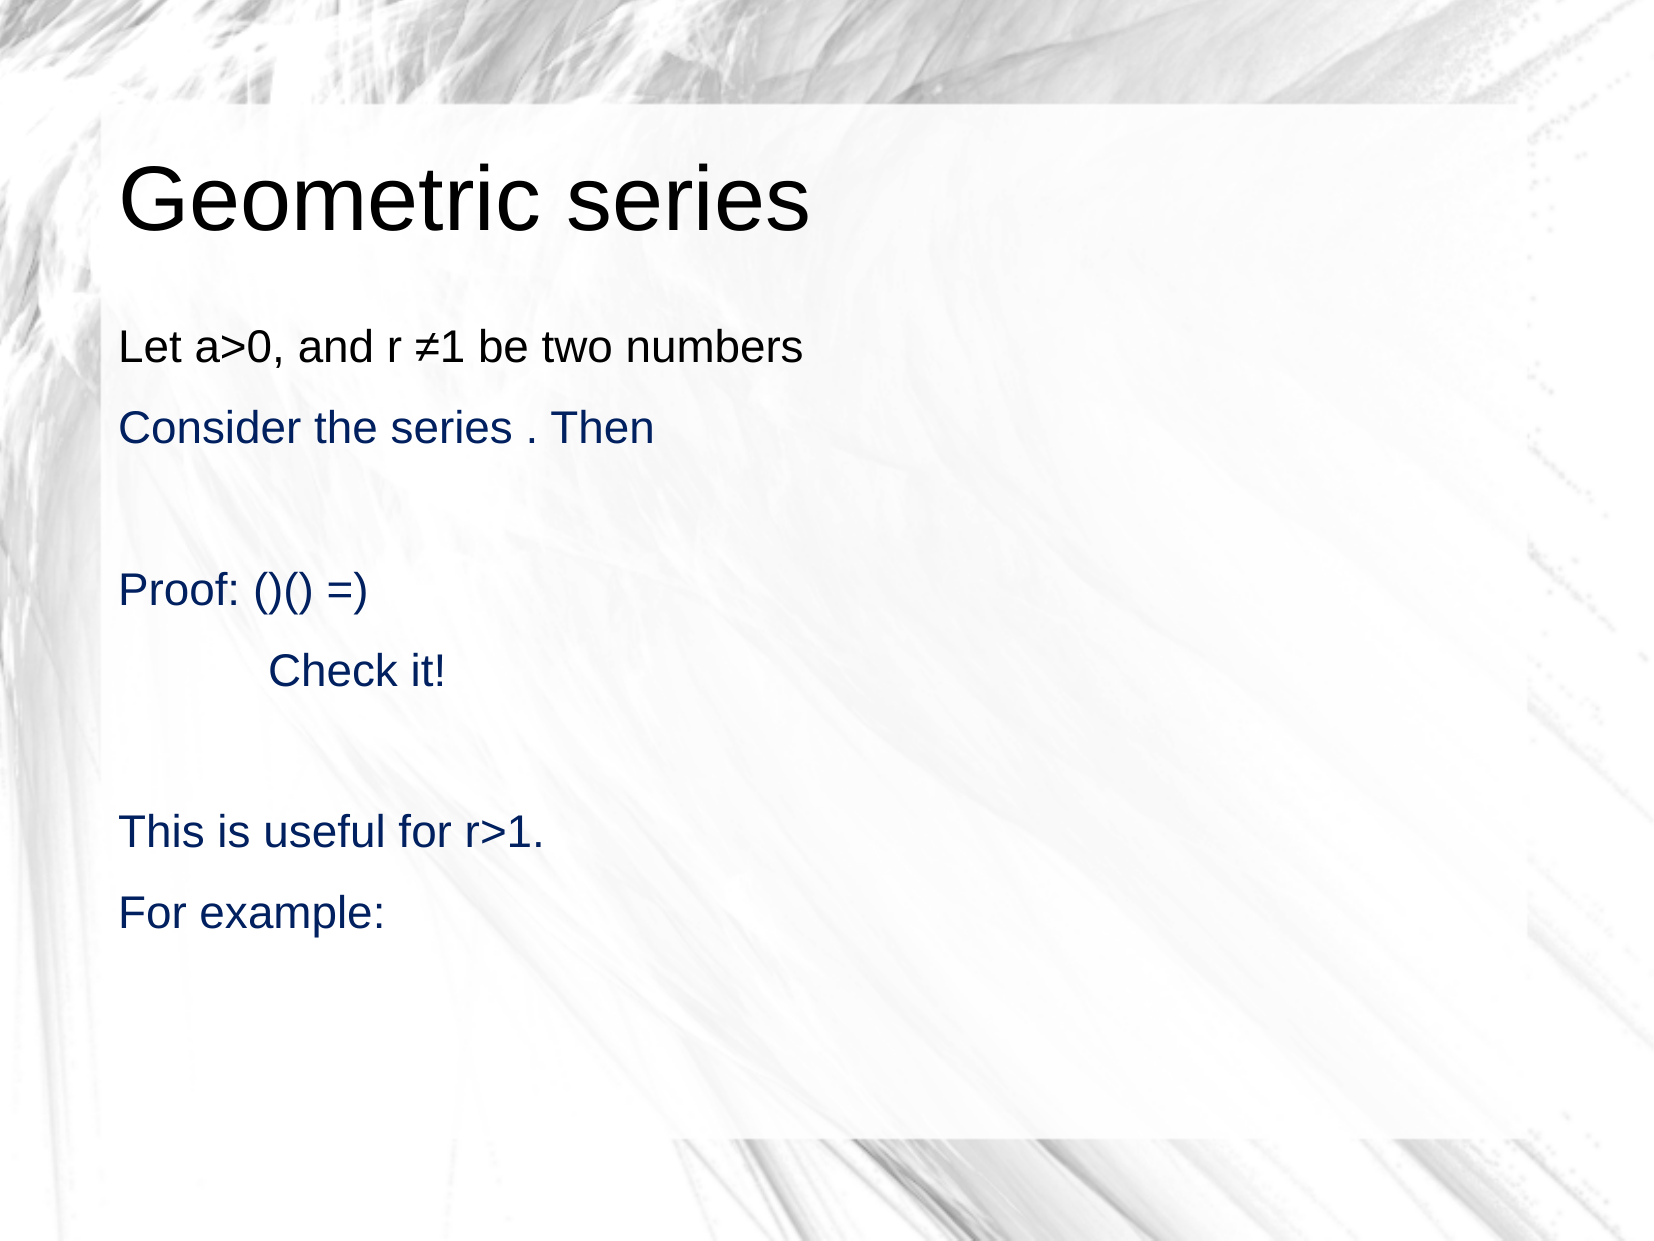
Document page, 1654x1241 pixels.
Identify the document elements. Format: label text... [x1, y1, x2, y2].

picture [0, 0, 1654, 1241]
title Geometric series [118, 112, 1506, 281]
